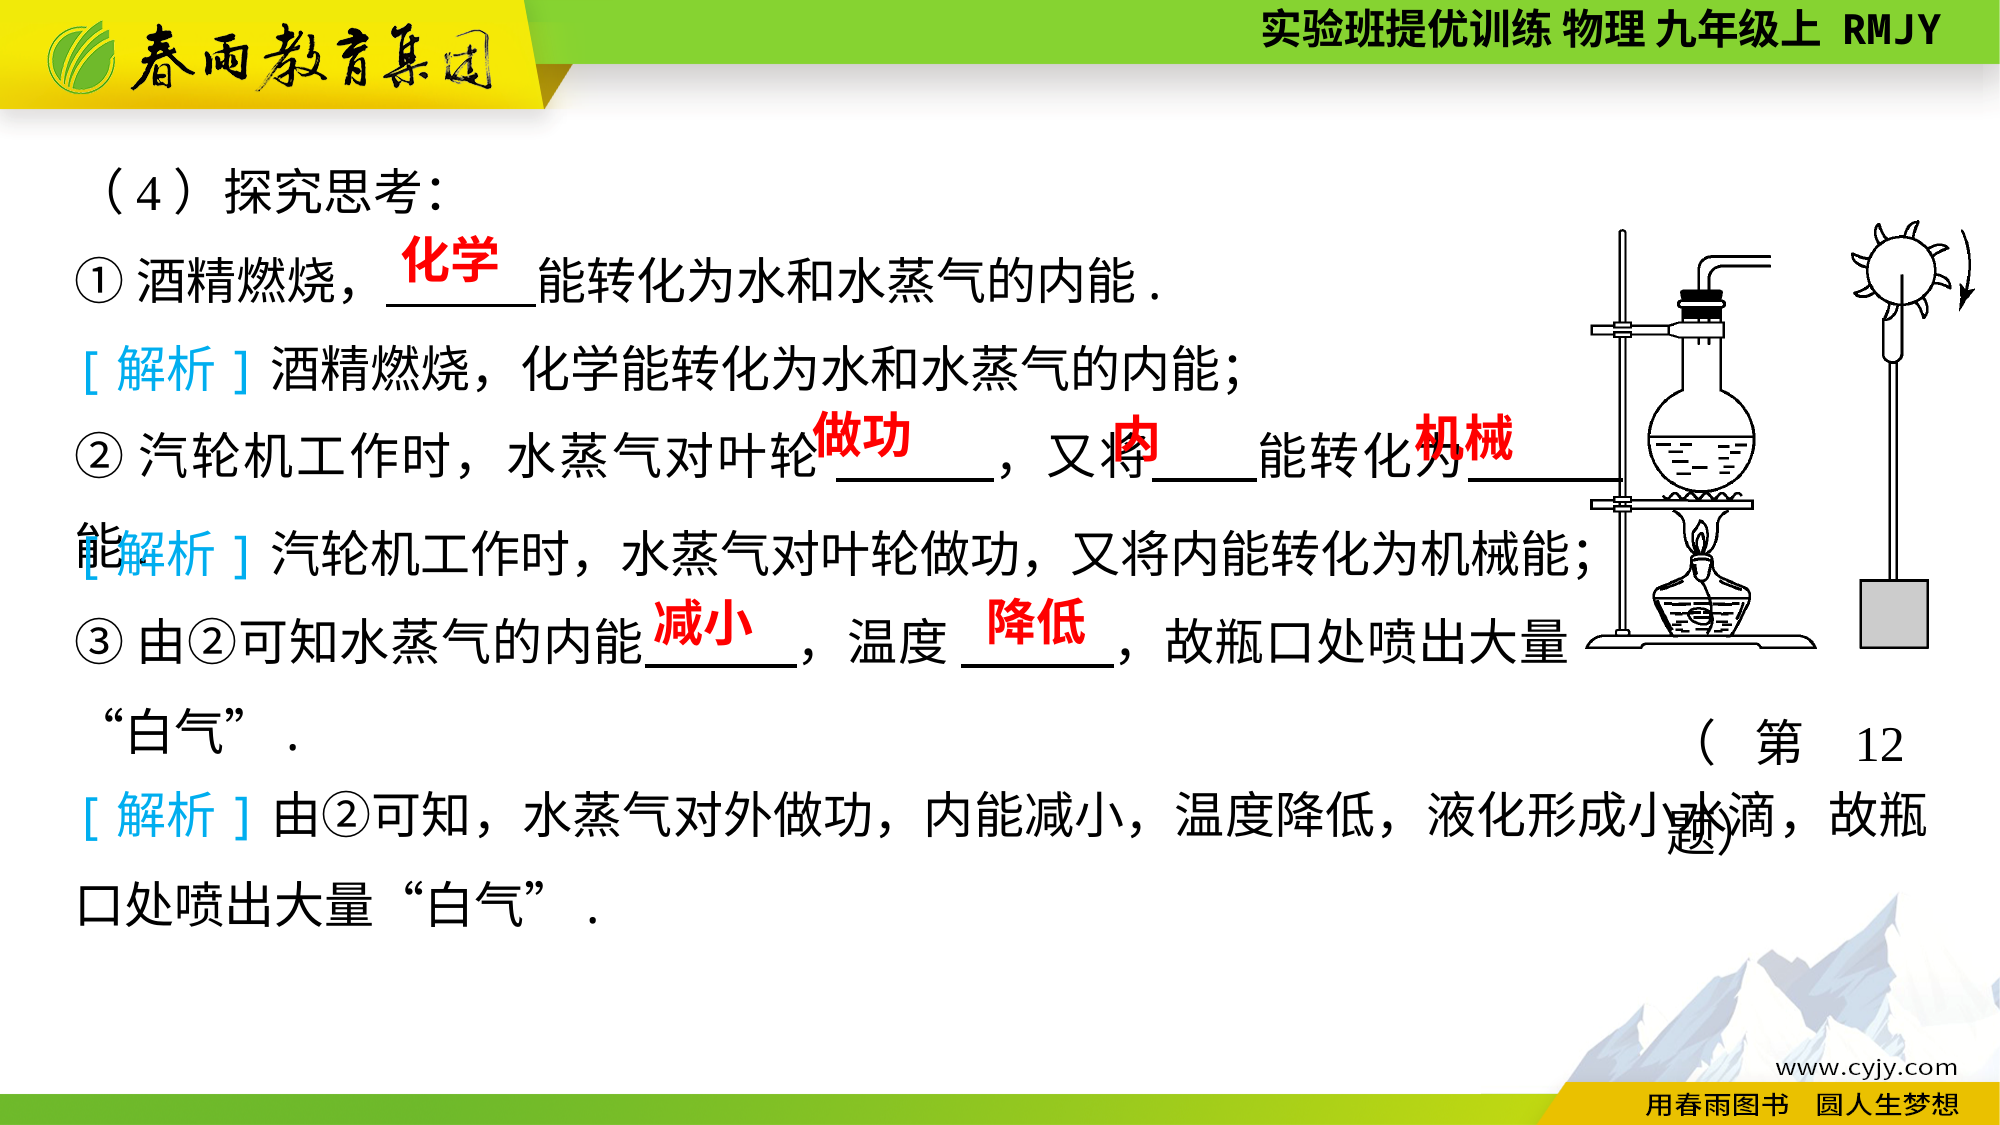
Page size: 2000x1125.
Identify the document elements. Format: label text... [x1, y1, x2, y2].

text_box [解析]酒精燃烧，化学能转化为水和水蒸气的内能； [59, 299, 1579, 386]
text_box ②汽轮机工作时，水蒸气对叶轮 ，又将 能转化为 能. [59, 386, 1579, 484]
picture [0, 0, 2000, 1125]
text_box 降低 [971, 583, 1102, 659]
text_box 减小 [638, 583, 769, 659]
text_box 做功 [797, 396, 927, 471]
list （4）探究思考： ①酒精燃烧， 能转化为水和水蒸气的内能. [59, 122, 1944, 299]
text_box 化学 [386, 221, 516, 297]
text_box ③由②可知水蒸气的内能 ，温度 ，故瓶口处喷出大量“白气”. [59, 572, 1585, 746]
text_box 内 [1096, 399, 1177, 475]
text_box [解析]汽轮机工作时，水蒸气对叶轮做功，又将内能转化为机械能； [59, 484, 1579, 572]
text_box 机械 [1399, 399, 1530, 475]
text_box [解析]由②可知，水蒸气对外做功，内能减小，温度降低，液化形成小水滴，故瓶口处喷出大量“白气”. [59, 746, 1944, 941]
text_box （第12题） [1651, 673, 1932, 746]
